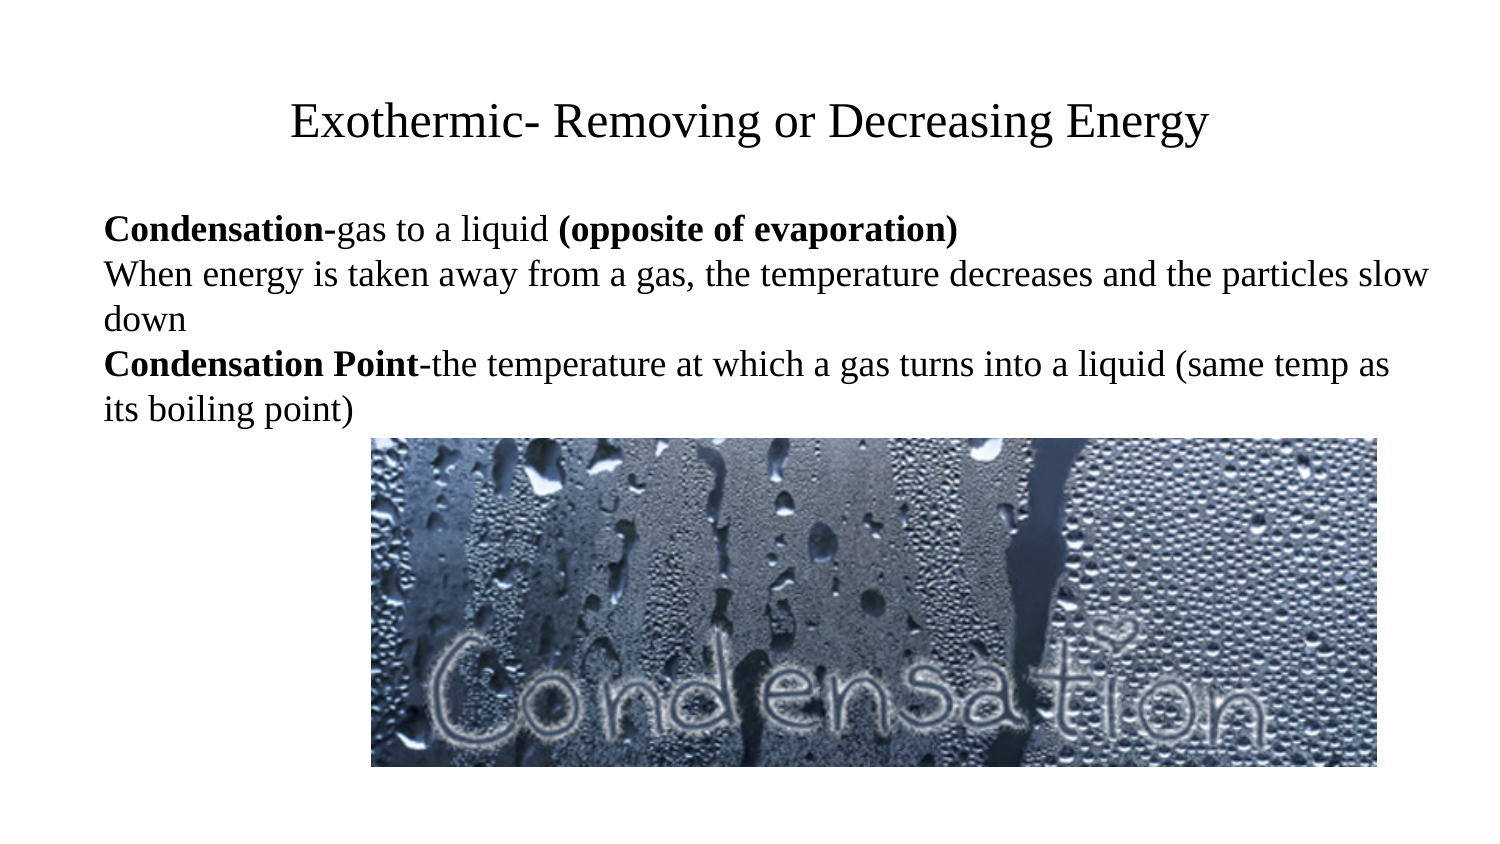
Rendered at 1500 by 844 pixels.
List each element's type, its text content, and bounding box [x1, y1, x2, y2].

picture [371, 438, 1377, 767]
list Condensation-gas to a liquid (opposite of evaporation) When energy is taken away from a gas, the temperature decreases and the particles slow down Condensation Point-the temperature at which a gas turns into a liquid (same temp as its boiling point) [51, 189, 1449, 750]
title Exothermic- Removing or Decreasing Energy [51, 72, 1449, 167]
